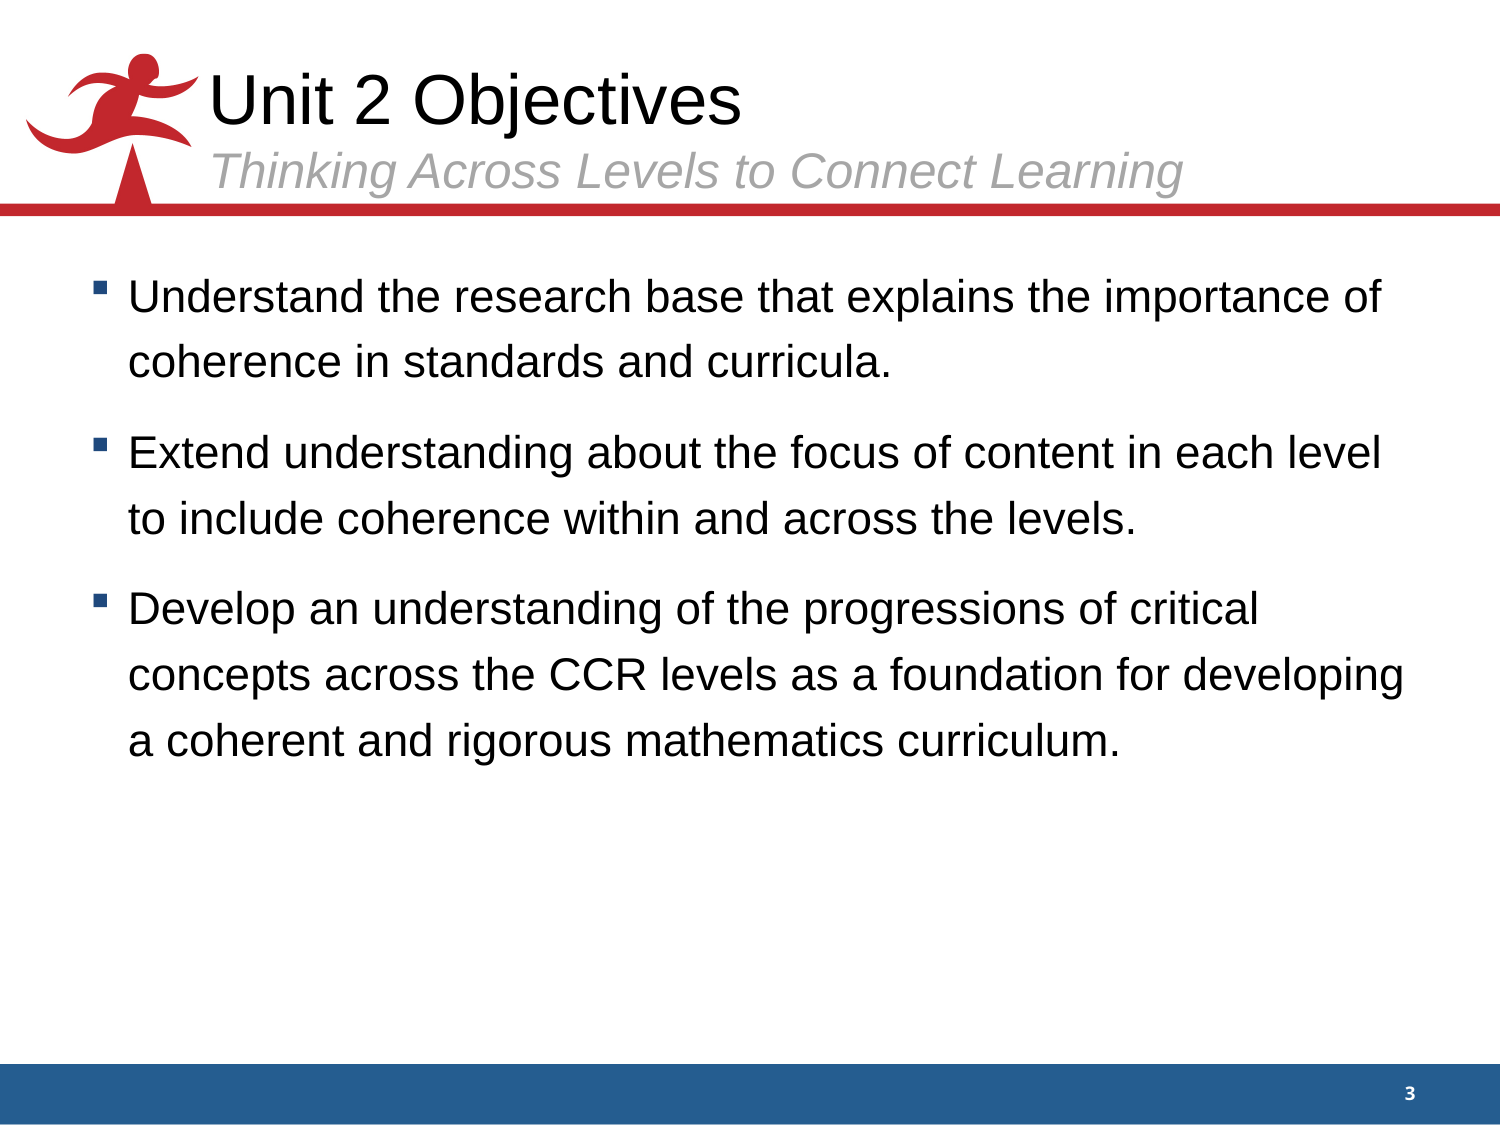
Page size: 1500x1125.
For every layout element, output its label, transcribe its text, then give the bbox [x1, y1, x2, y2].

title Unit 2 Objectives Thinking Across Levels to Connect Learning [193, 18, 1346, 207]
picture [0, 0, 1500, 1125]
list Understand the research base that explains the importance of coherence in standards and curricula. Extend understanding about the focus of content in each level to include coherence within and across the levels. Develop an understanding of the progressions of critical concepts across the CCR levels as a foundation for developing a coherent and rigorous mathematics curriculum. [75, 247, 1425, 978]
